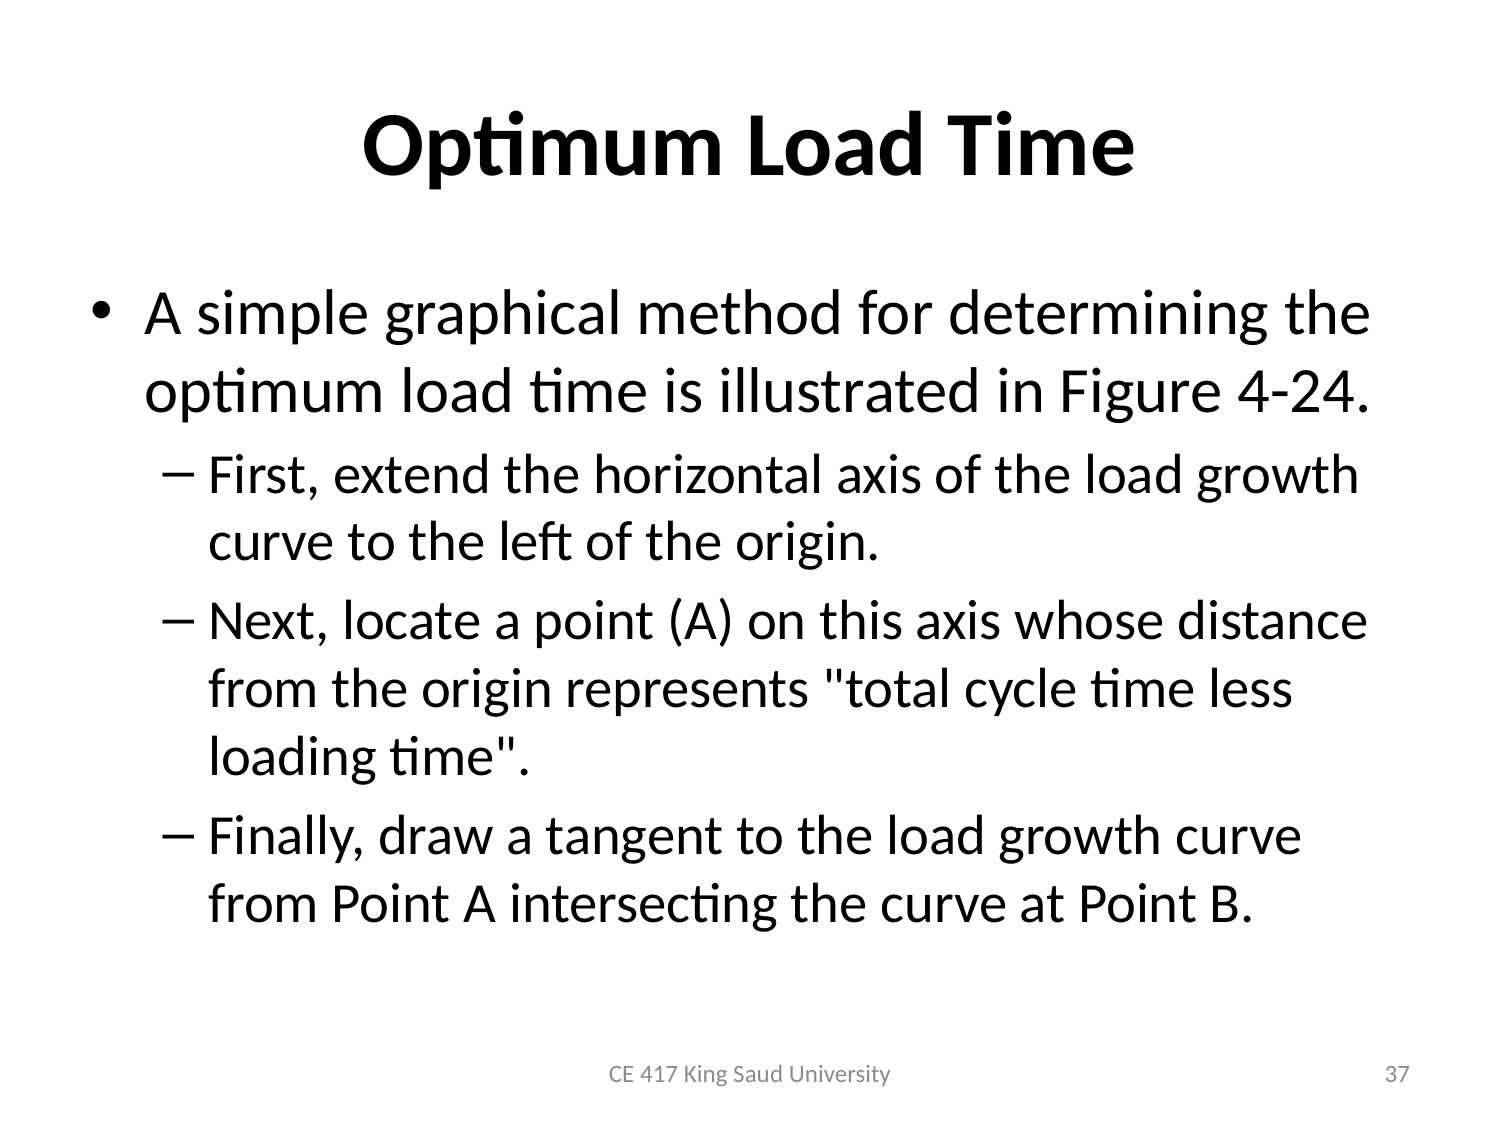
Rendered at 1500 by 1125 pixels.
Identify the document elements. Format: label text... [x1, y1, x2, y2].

slide_number 37 [1074, 1042, 1425, 1103]
title Optimum Load Time [75, 45, 1425, 233]
list A simple graphical method for determining the optimum load time is illustrated in Figure 4-24. First, extend the horizontal axis of the load growth curve to the left of the origin. Next, locate a point (A) on this axis whose distance from the origin represents "total cycle time less loading time". Finally, draw a tangent to the load growth curve from Point A intersecting the curve at Point B. [75, 262, 1425, 1005]
footer CE 417 King Saud University [512, 1042, 988, 1103]
